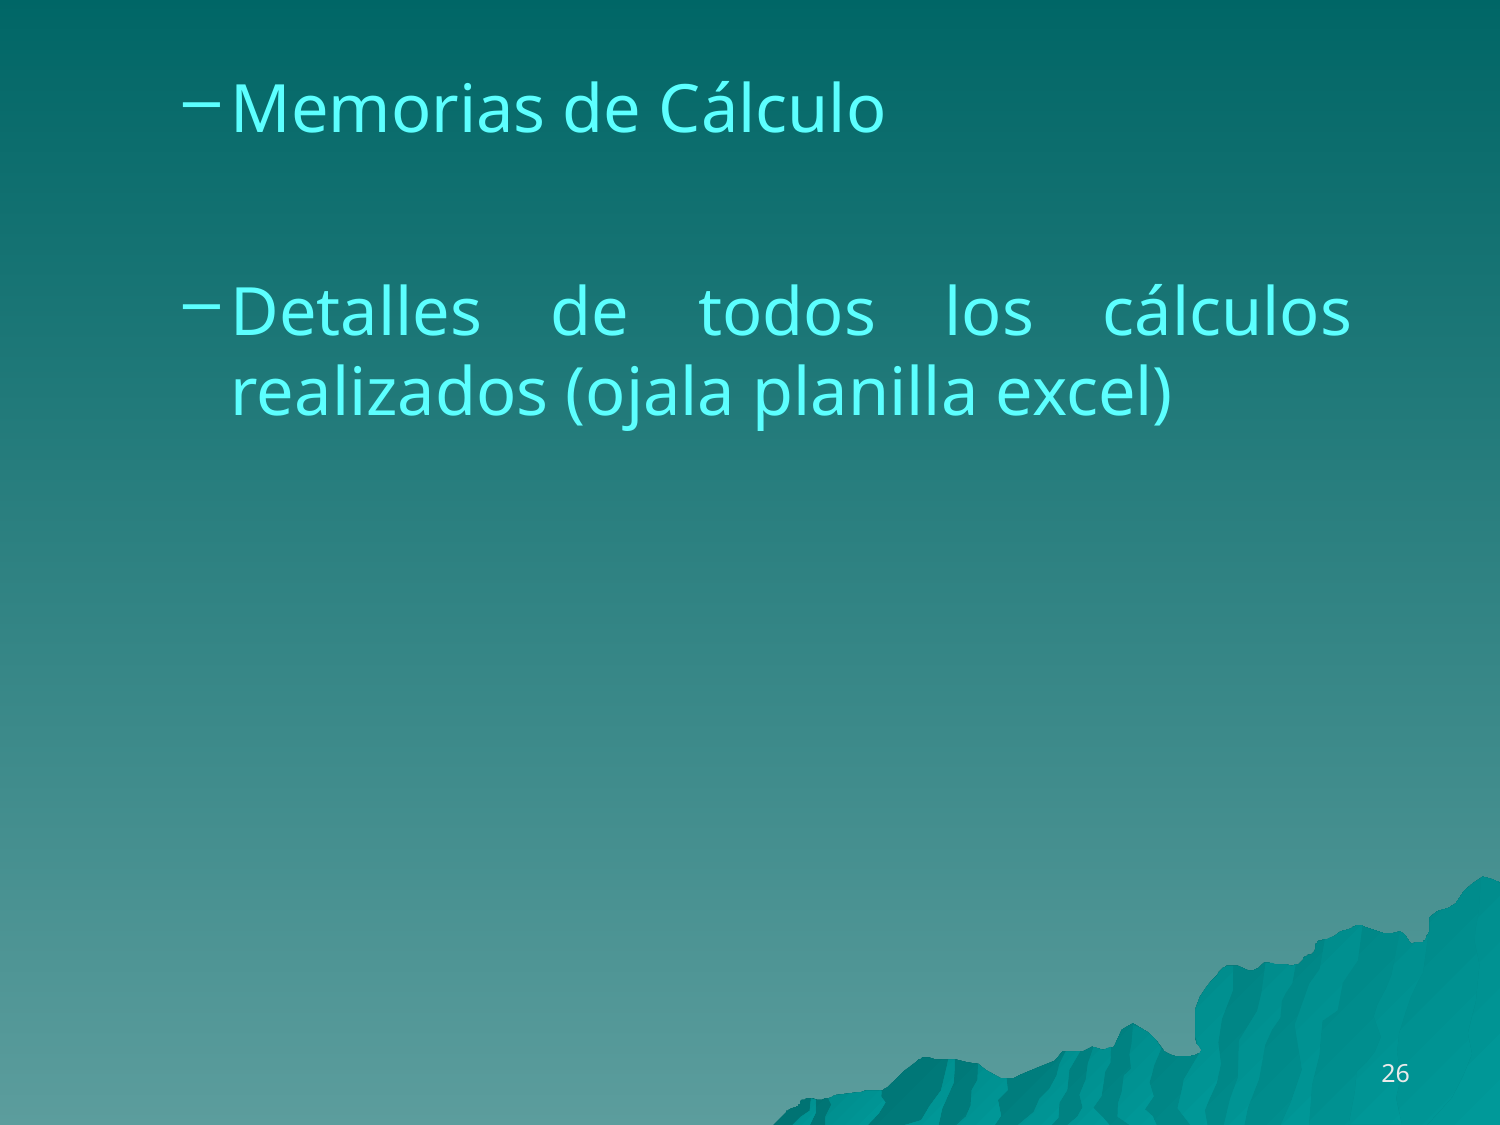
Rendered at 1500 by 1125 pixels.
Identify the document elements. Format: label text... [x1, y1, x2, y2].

slide_number 26 [1074, 1023, 1426, 1100]
list Memorias de Cálculo Detalles de todos los cálculos realizados (ojala planilla excel) [93, 58, 1369, 176]
